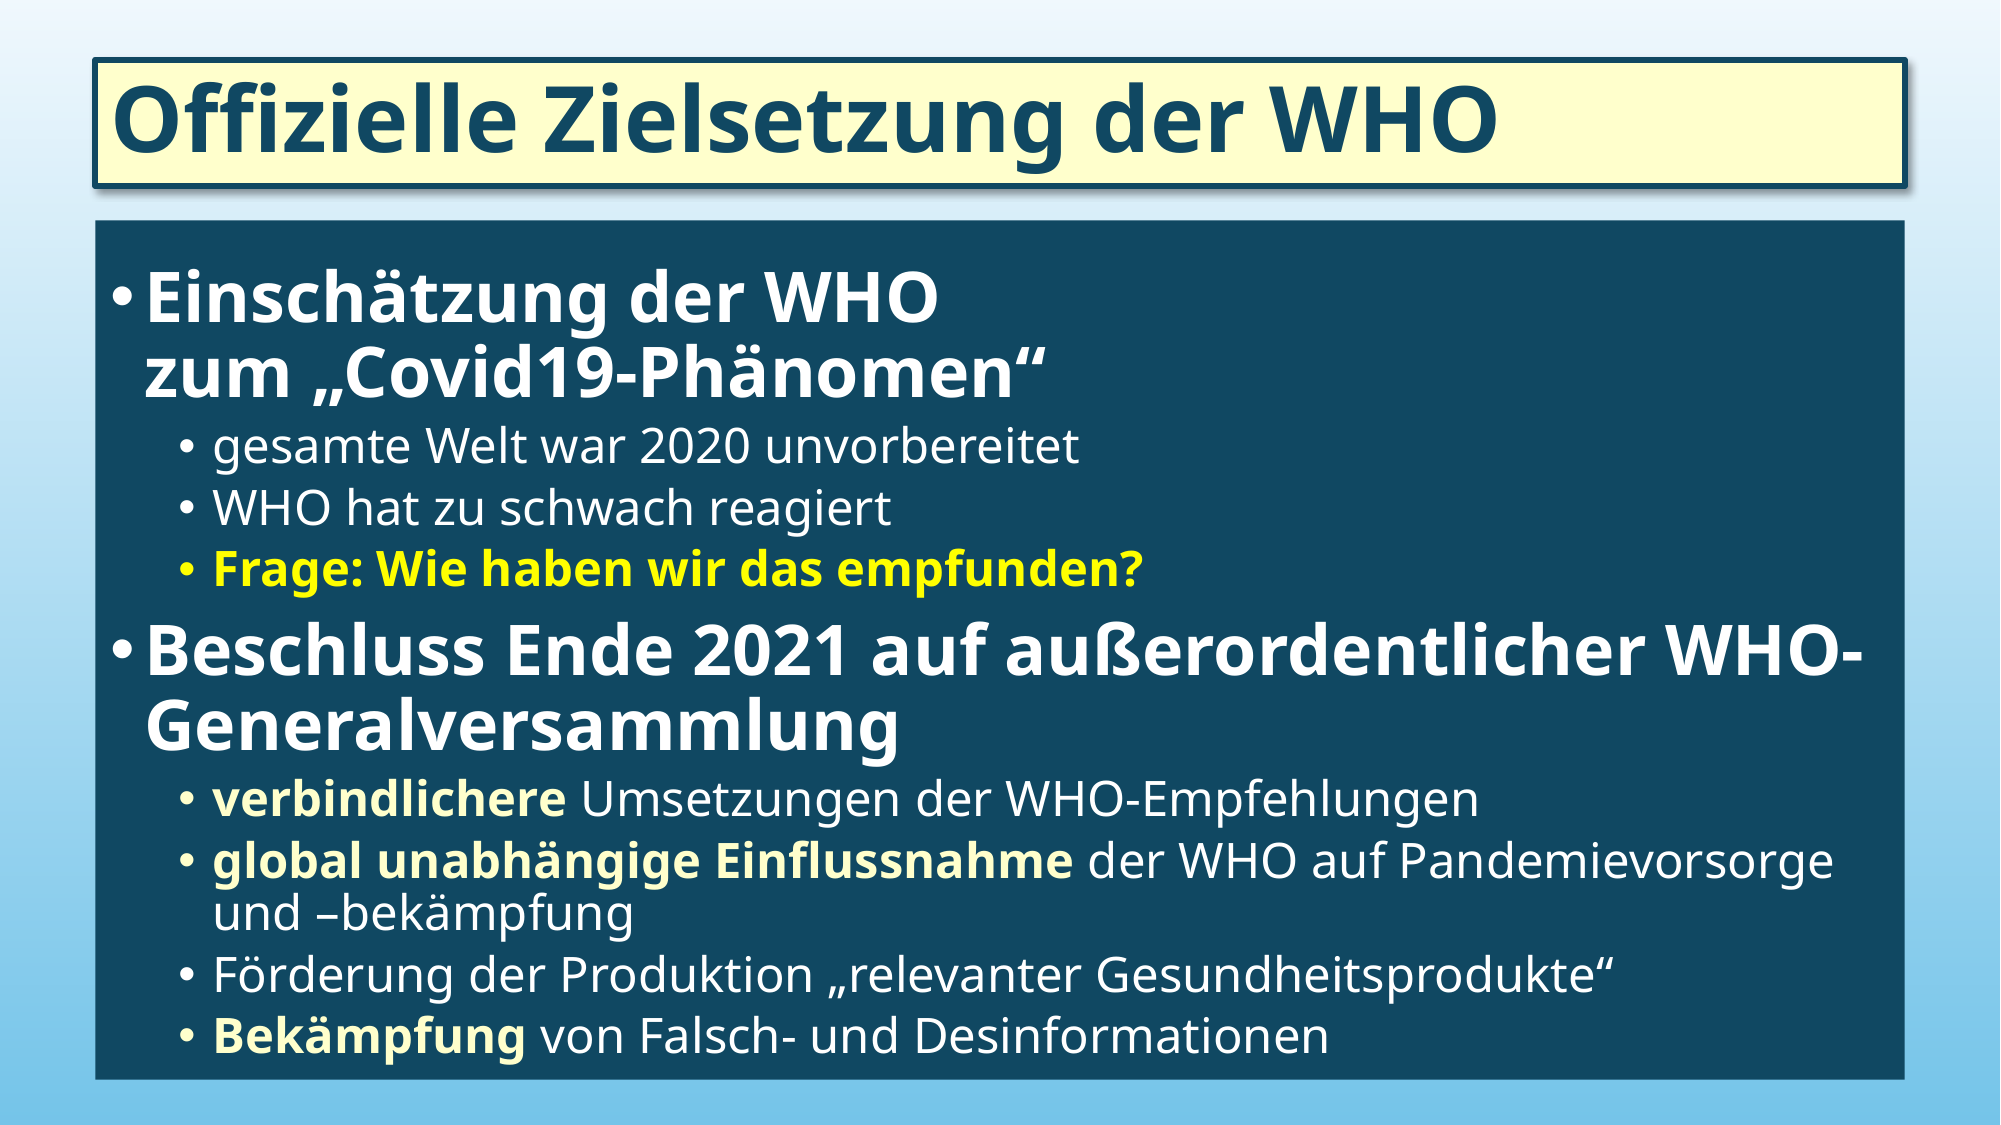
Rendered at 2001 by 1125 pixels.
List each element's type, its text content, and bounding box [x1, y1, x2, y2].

list Einschätzung der WHO zum „Covid19-Phänomen“ gesamte Welt war 2020 unvorbereitet WHO hat zu schwach reagiert Frage: Wie haben wir das empfunden? Beschluss Ende 2021 auf außerordentlicher WHO-Generalversammlung verbindlichere Umsetzungen der WHO-Empfehlungen global unabhängige Einflussnahme der WHO auf Pandemievorsorge und –bekämpfung Förderung der Produktion „relevanter Gesundheitsprodukte“ Bekämpfung von Falsch- und Desinformationen [95, 220, 1905, 1080]
title Offizielle Zielsetzung der WHO [95, 59, 1905, 186]
